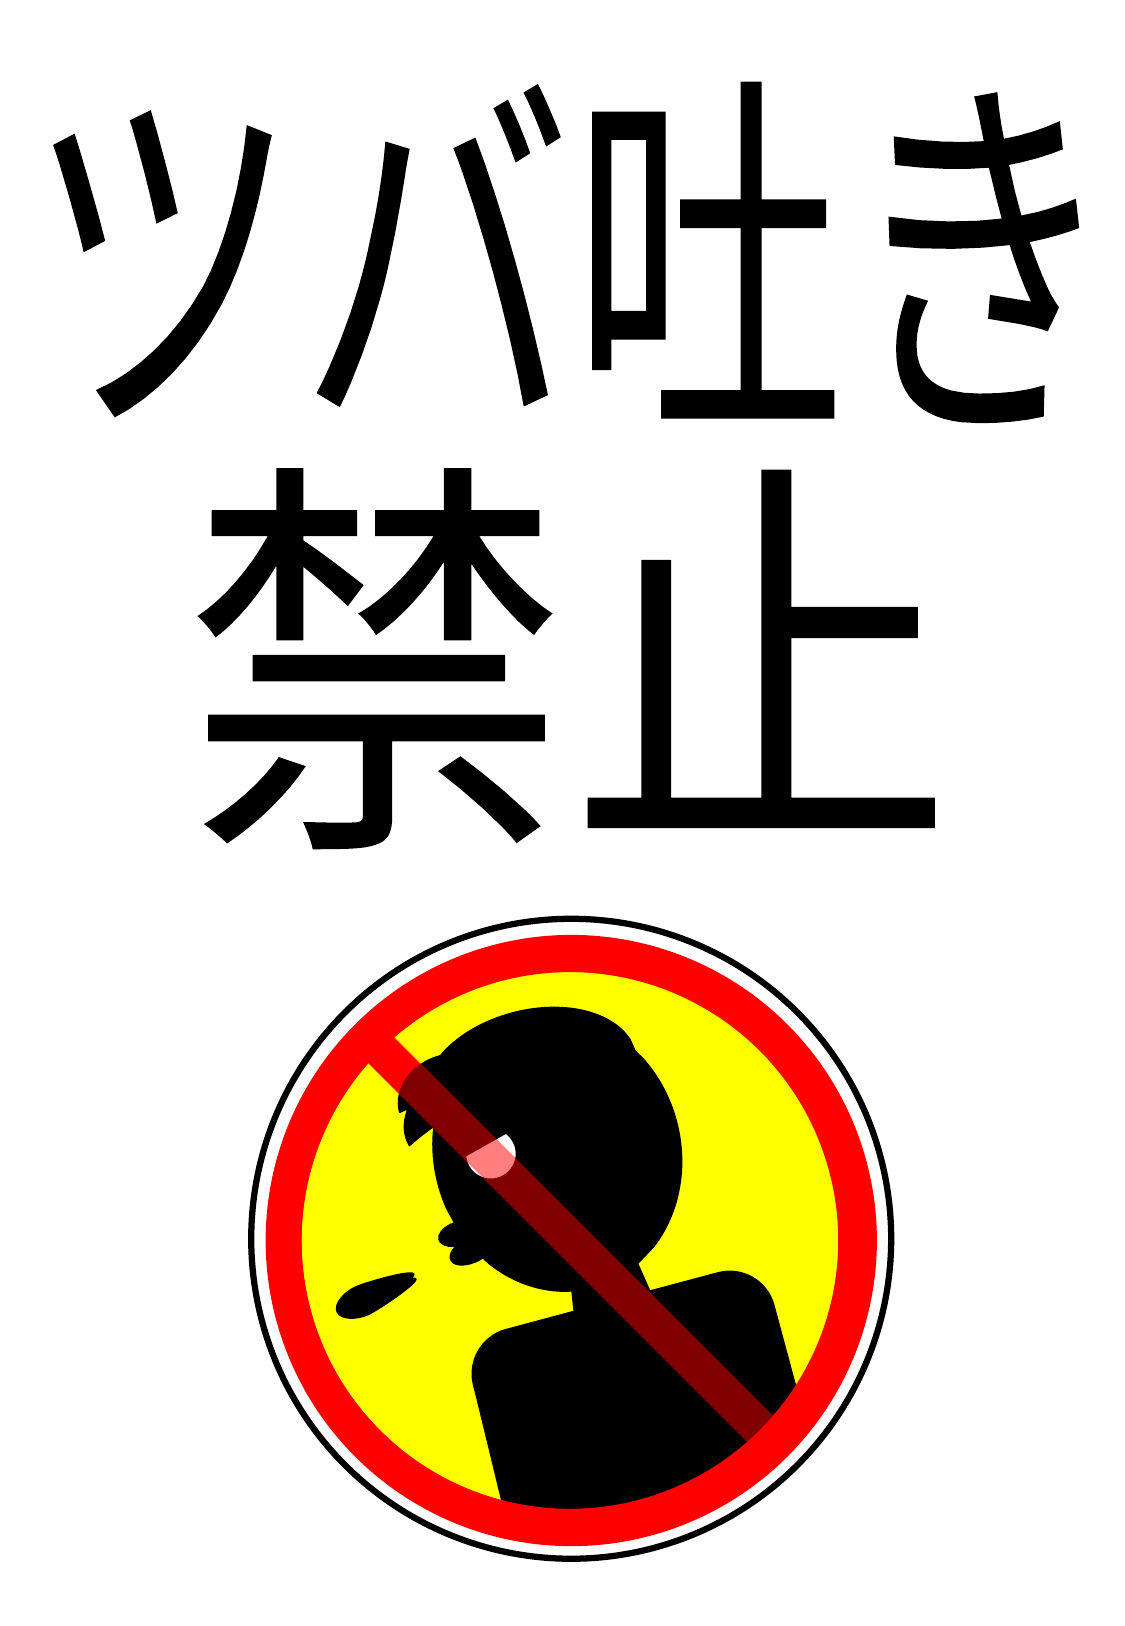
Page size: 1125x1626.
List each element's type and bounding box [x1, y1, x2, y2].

text_box [250, 918, 892, 1559]
text_box [52, 81, 1080, 850]
